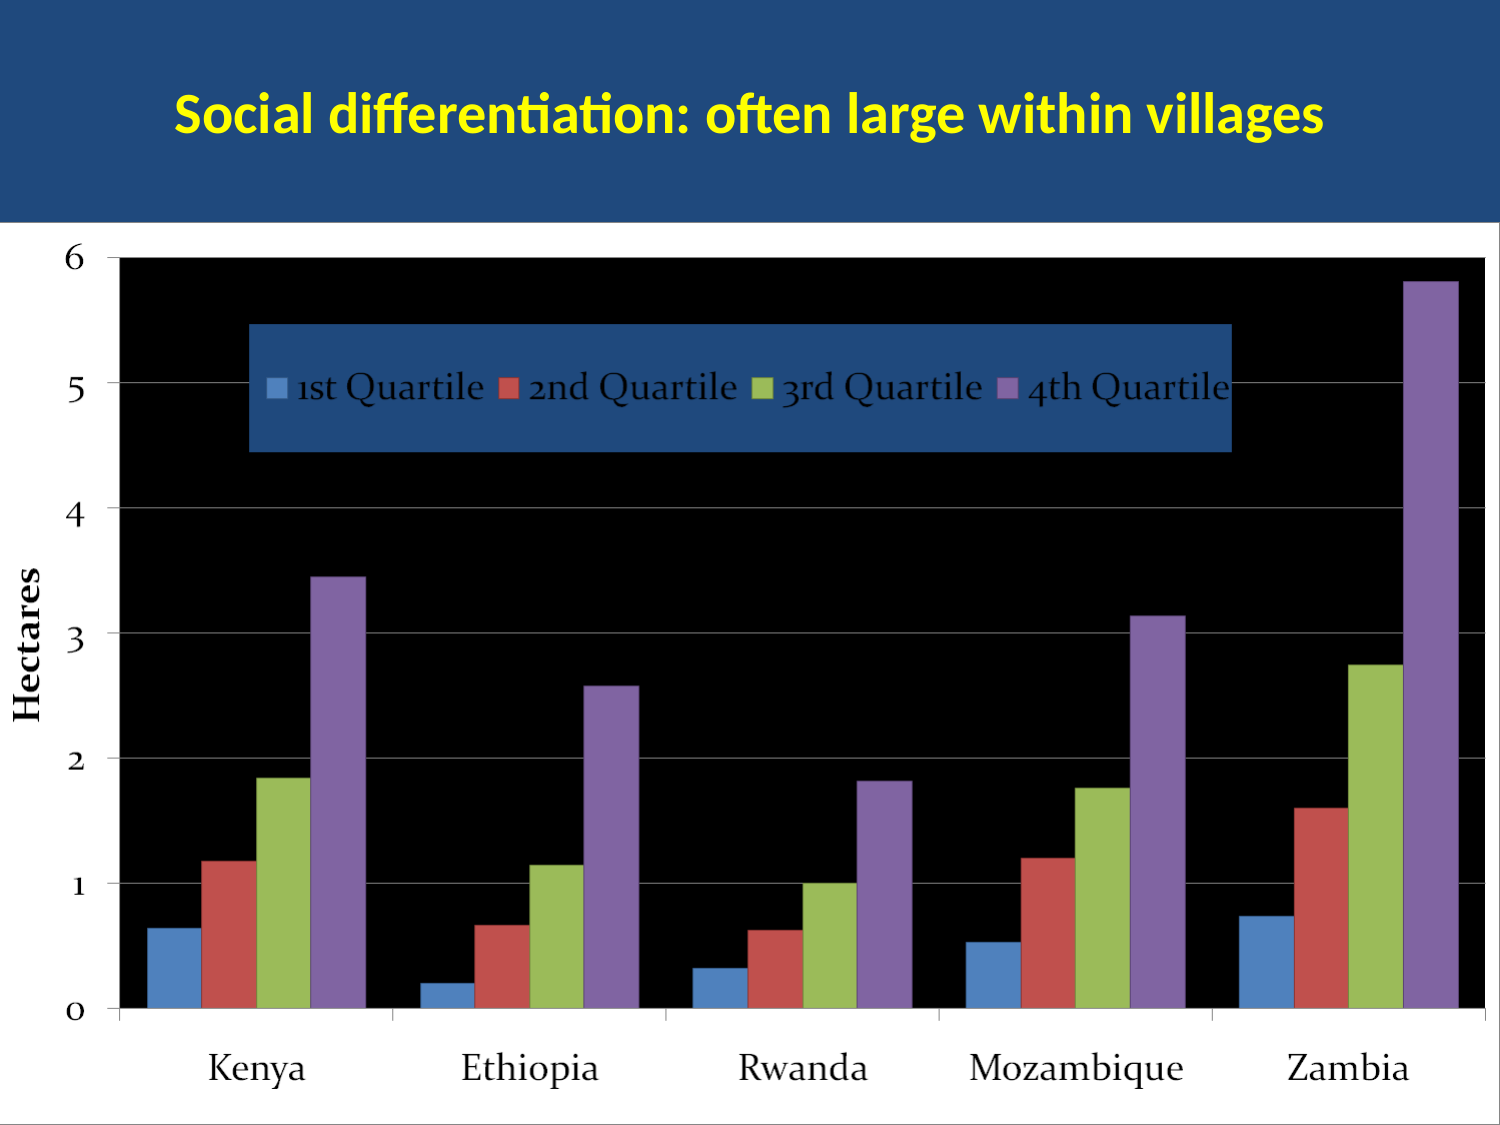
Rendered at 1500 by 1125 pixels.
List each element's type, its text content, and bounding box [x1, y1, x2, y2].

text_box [0, 222, 1500, 1125]
title Social differentiation: often large within villages [74, 44, 1426, 177]
